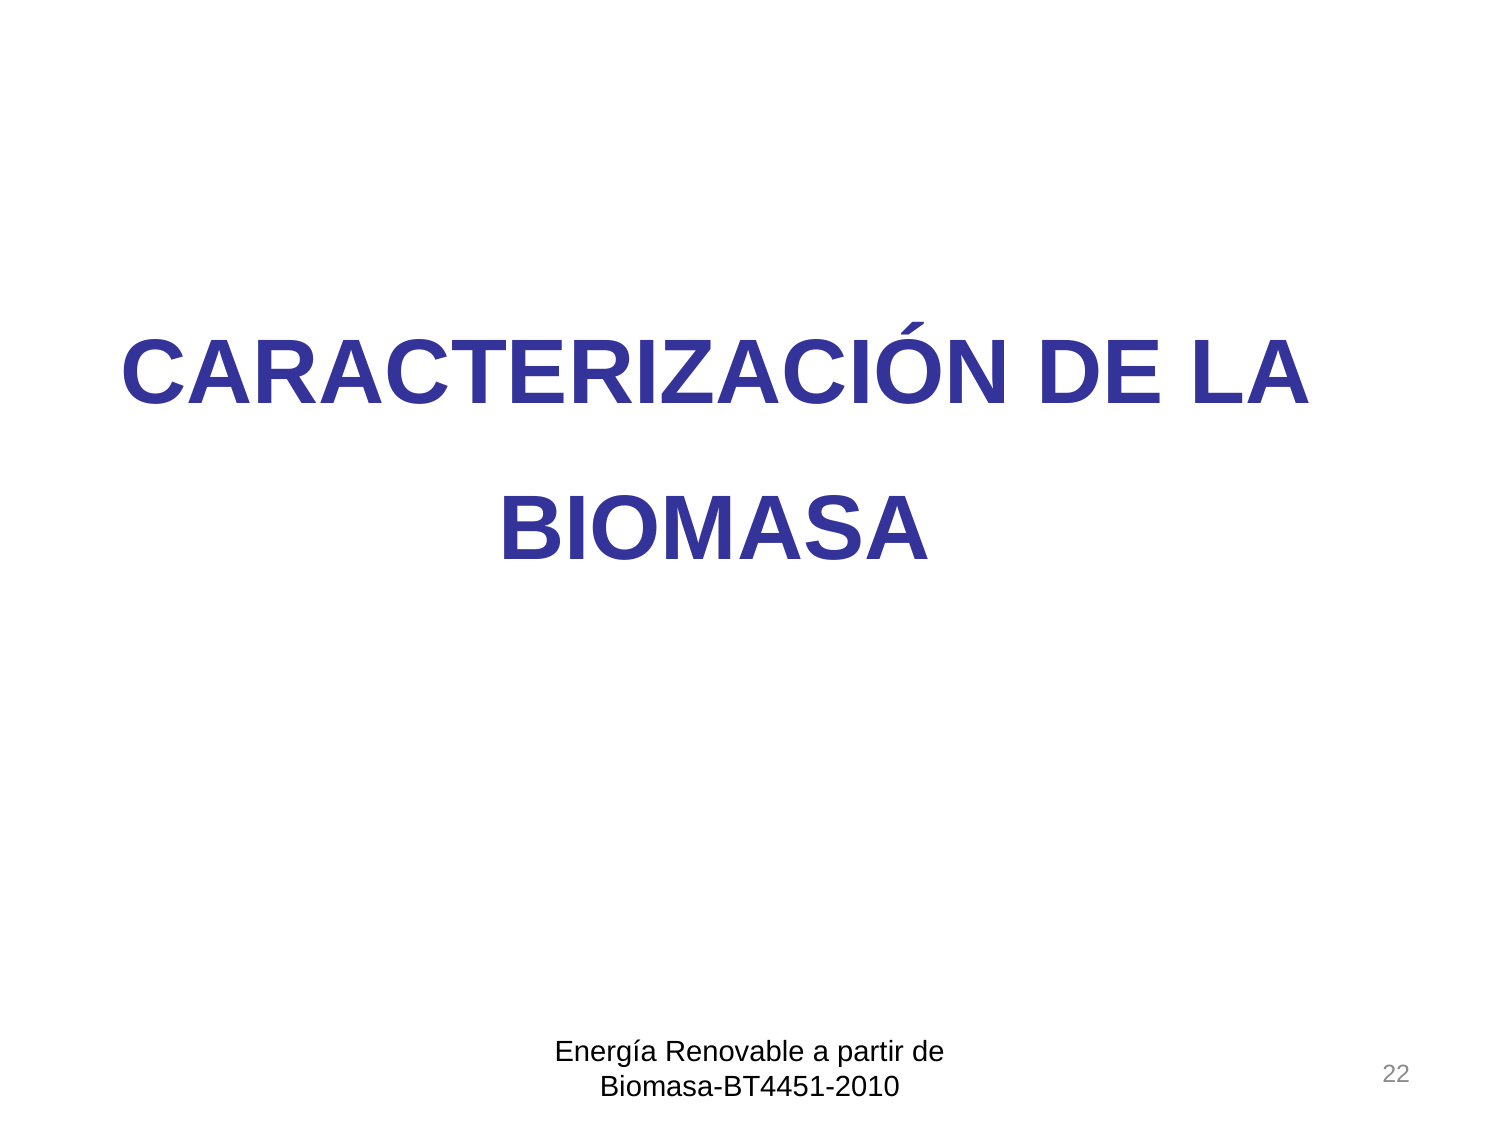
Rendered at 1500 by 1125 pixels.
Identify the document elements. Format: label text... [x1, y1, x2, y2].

footer Energía Renovable a partir de Biomasa-BT4451-2010 [512, 1024, 988, 1103]
text_box CARACTERIZACIÓN DE LA BIOMASA [93, 304, 1336, 586]
text_box 22 [1074, 1042, 1425, 1103]
